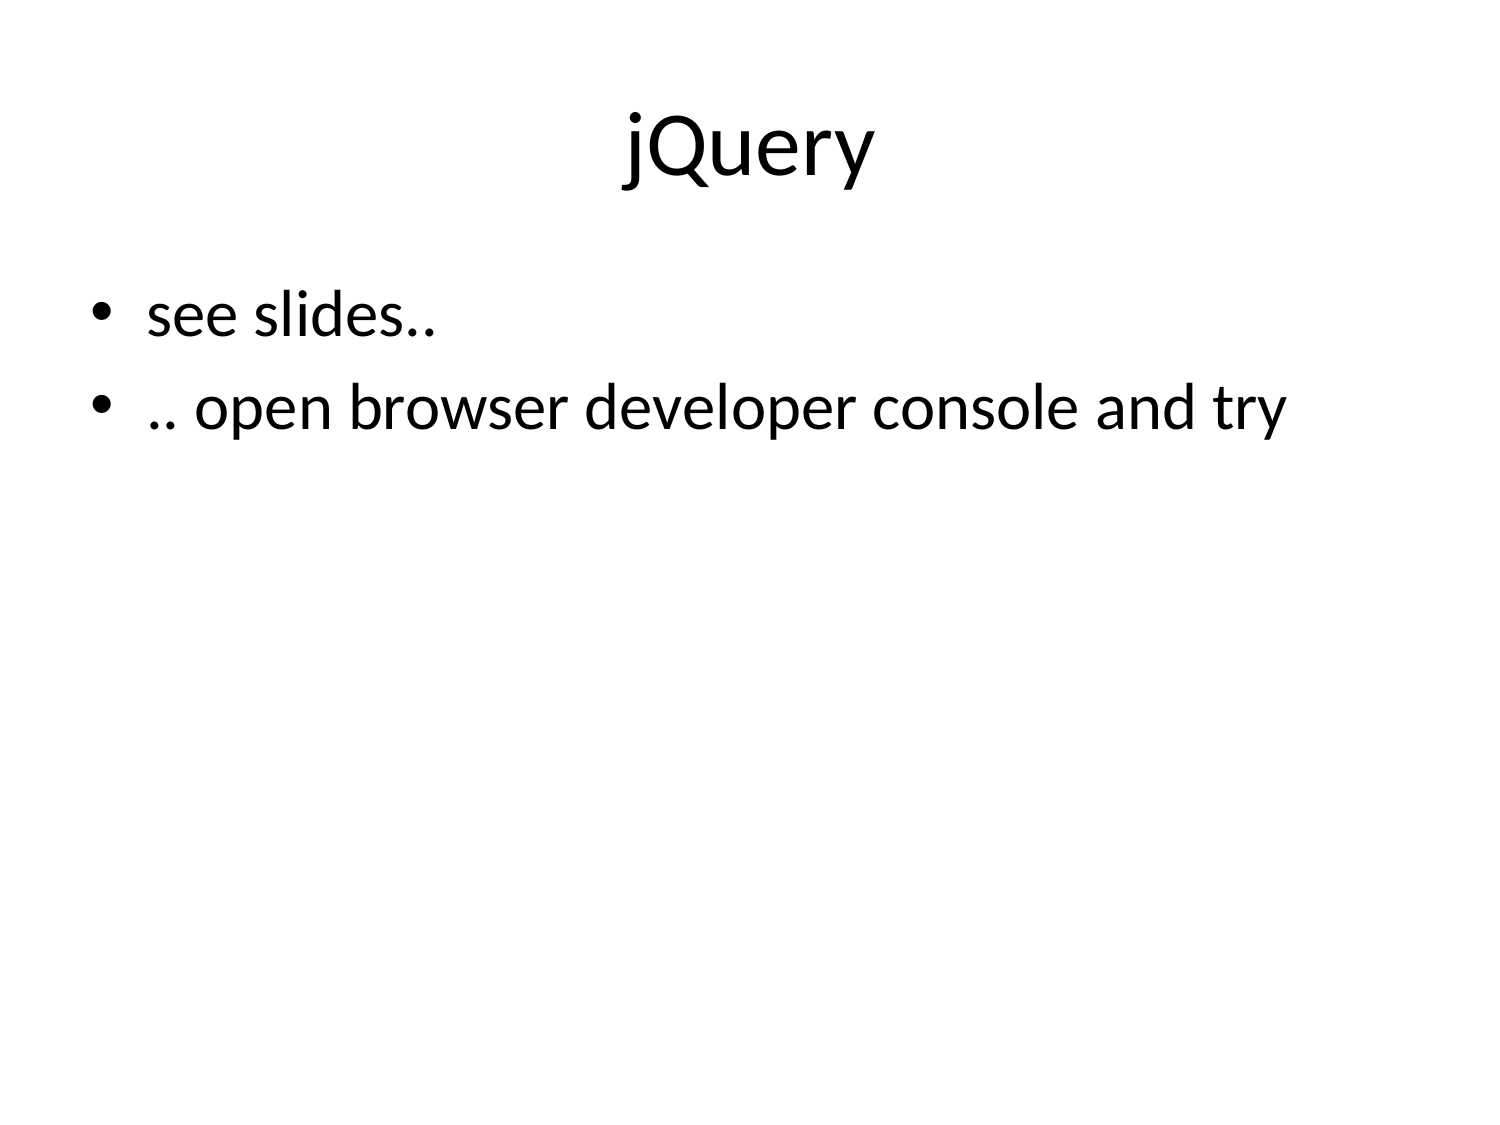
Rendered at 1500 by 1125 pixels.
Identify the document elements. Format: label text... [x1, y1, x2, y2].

title jQuery [75, 45, 1425, 233]
list see slides.. .. open browser developer console and try [75, 262, 1425, 1005]
